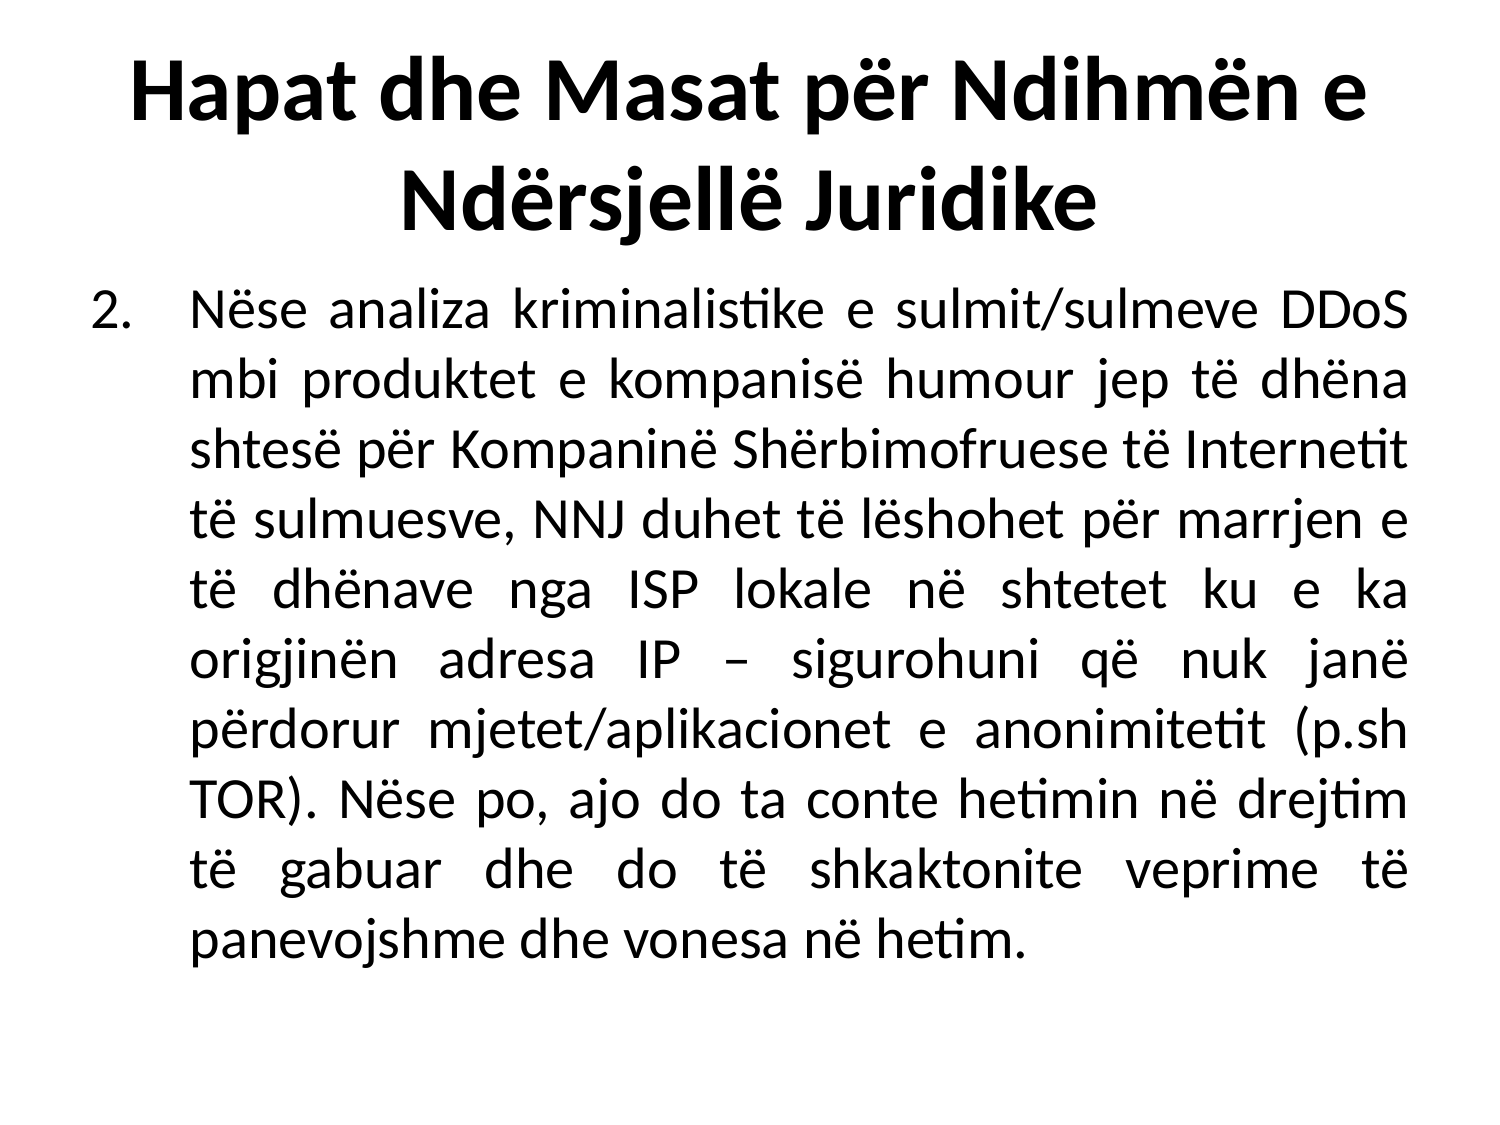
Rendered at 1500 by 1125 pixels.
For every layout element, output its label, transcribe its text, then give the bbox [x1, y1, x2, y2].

list Nëse analiza kriminalistike e sulmit/sulmeve DDoS mbi produktet e kompanisë humour jep të dhëna shtesë për Kompaninë Shërbimofruese të Internetit të sulmuesve, NNJ duhet të lëshohet për marrjen e të dhënave nga ISP lokale në shtetet ku e ka origjinën adresa IP – sigurohuni që nuk janë përdorur mjetet/aplikacionet e anonimitetit (p.sh TOR). Nëse po, ajo do ta conte hetimin në drejtim të gabuar dhe do të shkaktonite veprime të panevojshme dhe vonesa në hetim. [74, 262, 1426, 1065]
title Hapat dhe Masat për Ndihmën e Ndërsjellë Juridike [74, 44, 1426, 233]
